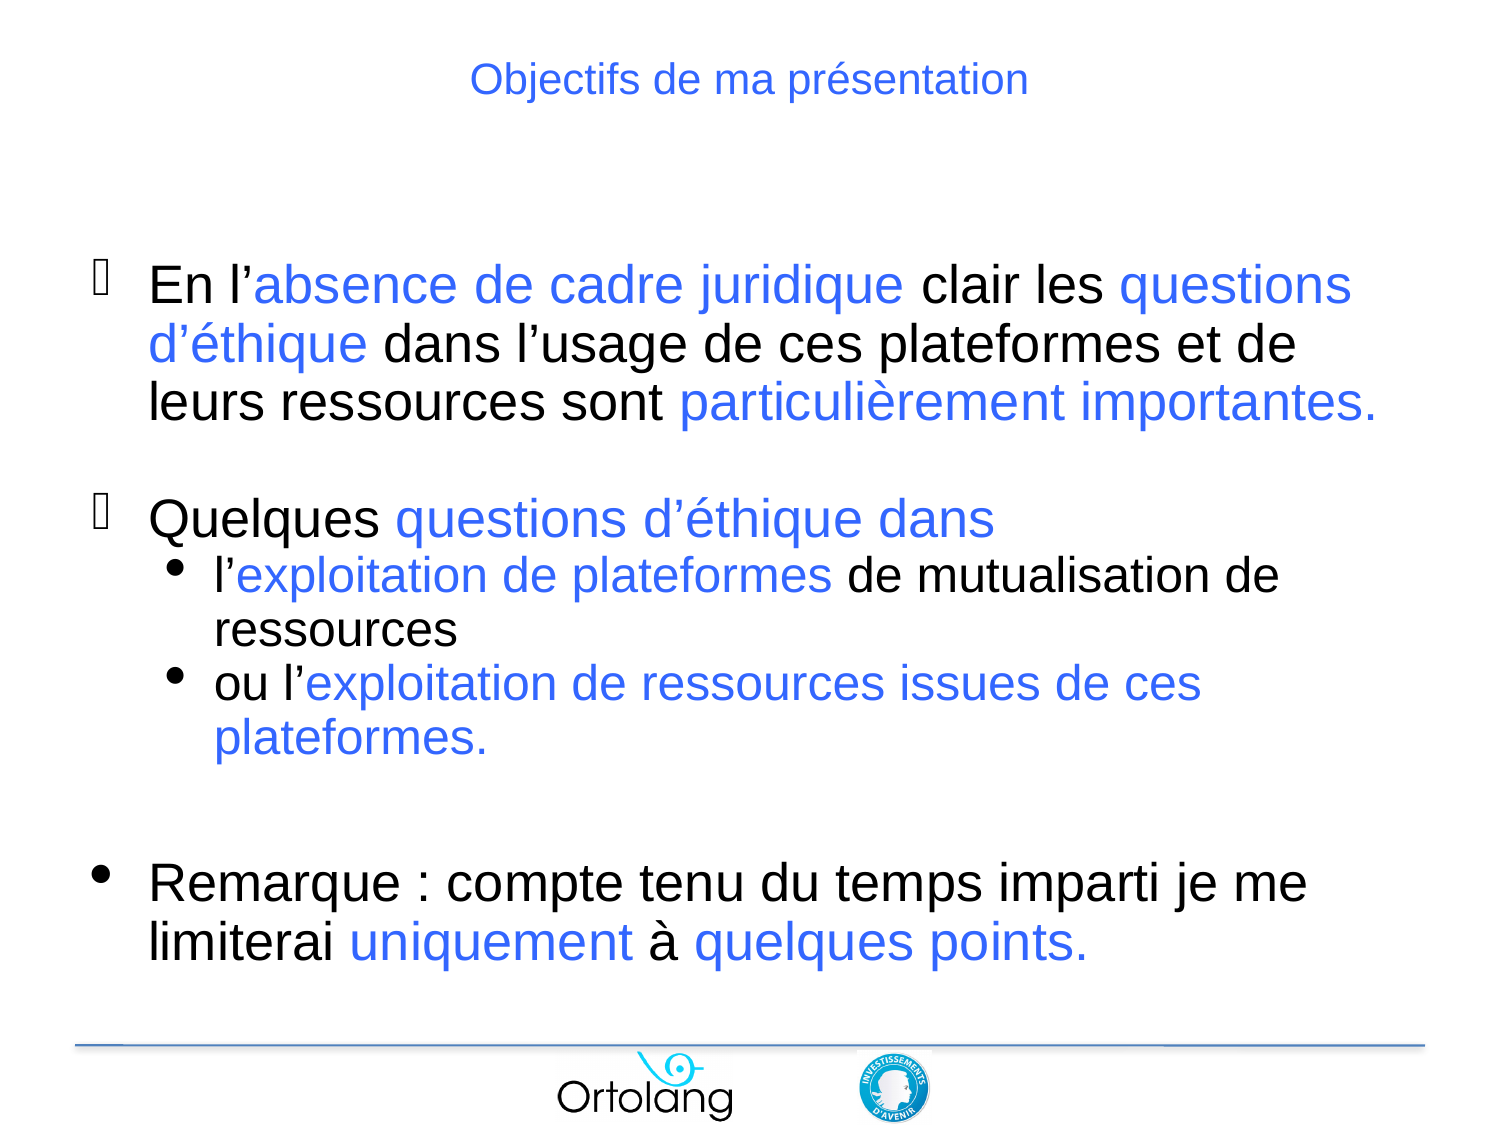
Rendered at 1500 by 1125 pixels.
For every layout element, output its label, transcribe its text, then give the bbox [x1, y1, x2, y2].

title Objectifs de ma présentation [75, 42, 1425, 112]
picture [555, 1050, 733, 1122]
list En l’absence de cadre juridique clair les questions d’éthique dans l’usage de ces plateformes et de leurs ressources sont particulièrement importantes. Quelques questions d’éthique dans l’exploitation de plateformes de mutualisation de ressources ou l’exploitation de ressources issues de ces plateformes. Remarque : compte tenu du temps imparti je me limiterai uniquement à quelques points. [76, 184, 1427, 1035]
picture [857, 1050, 932, 1125]
